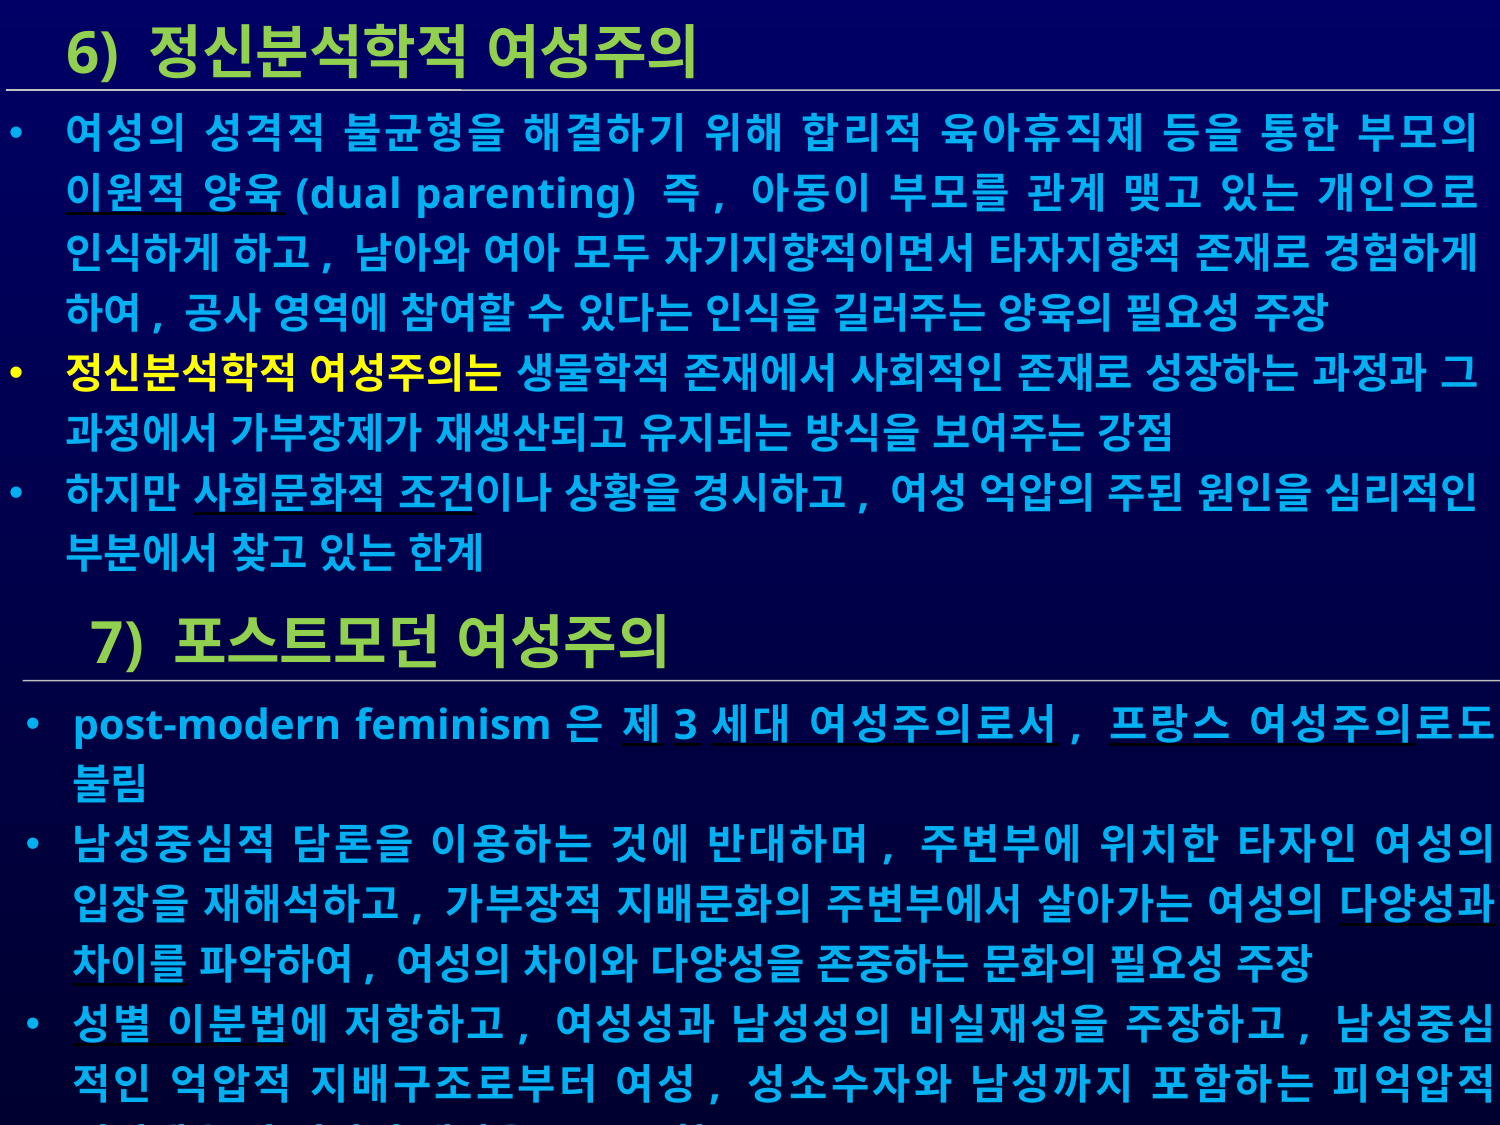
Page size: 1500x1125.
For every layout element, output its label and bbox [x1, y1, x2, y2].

text_box [10, 597, 1500, 1113]
text_box [0, 6, 1500, 582]
